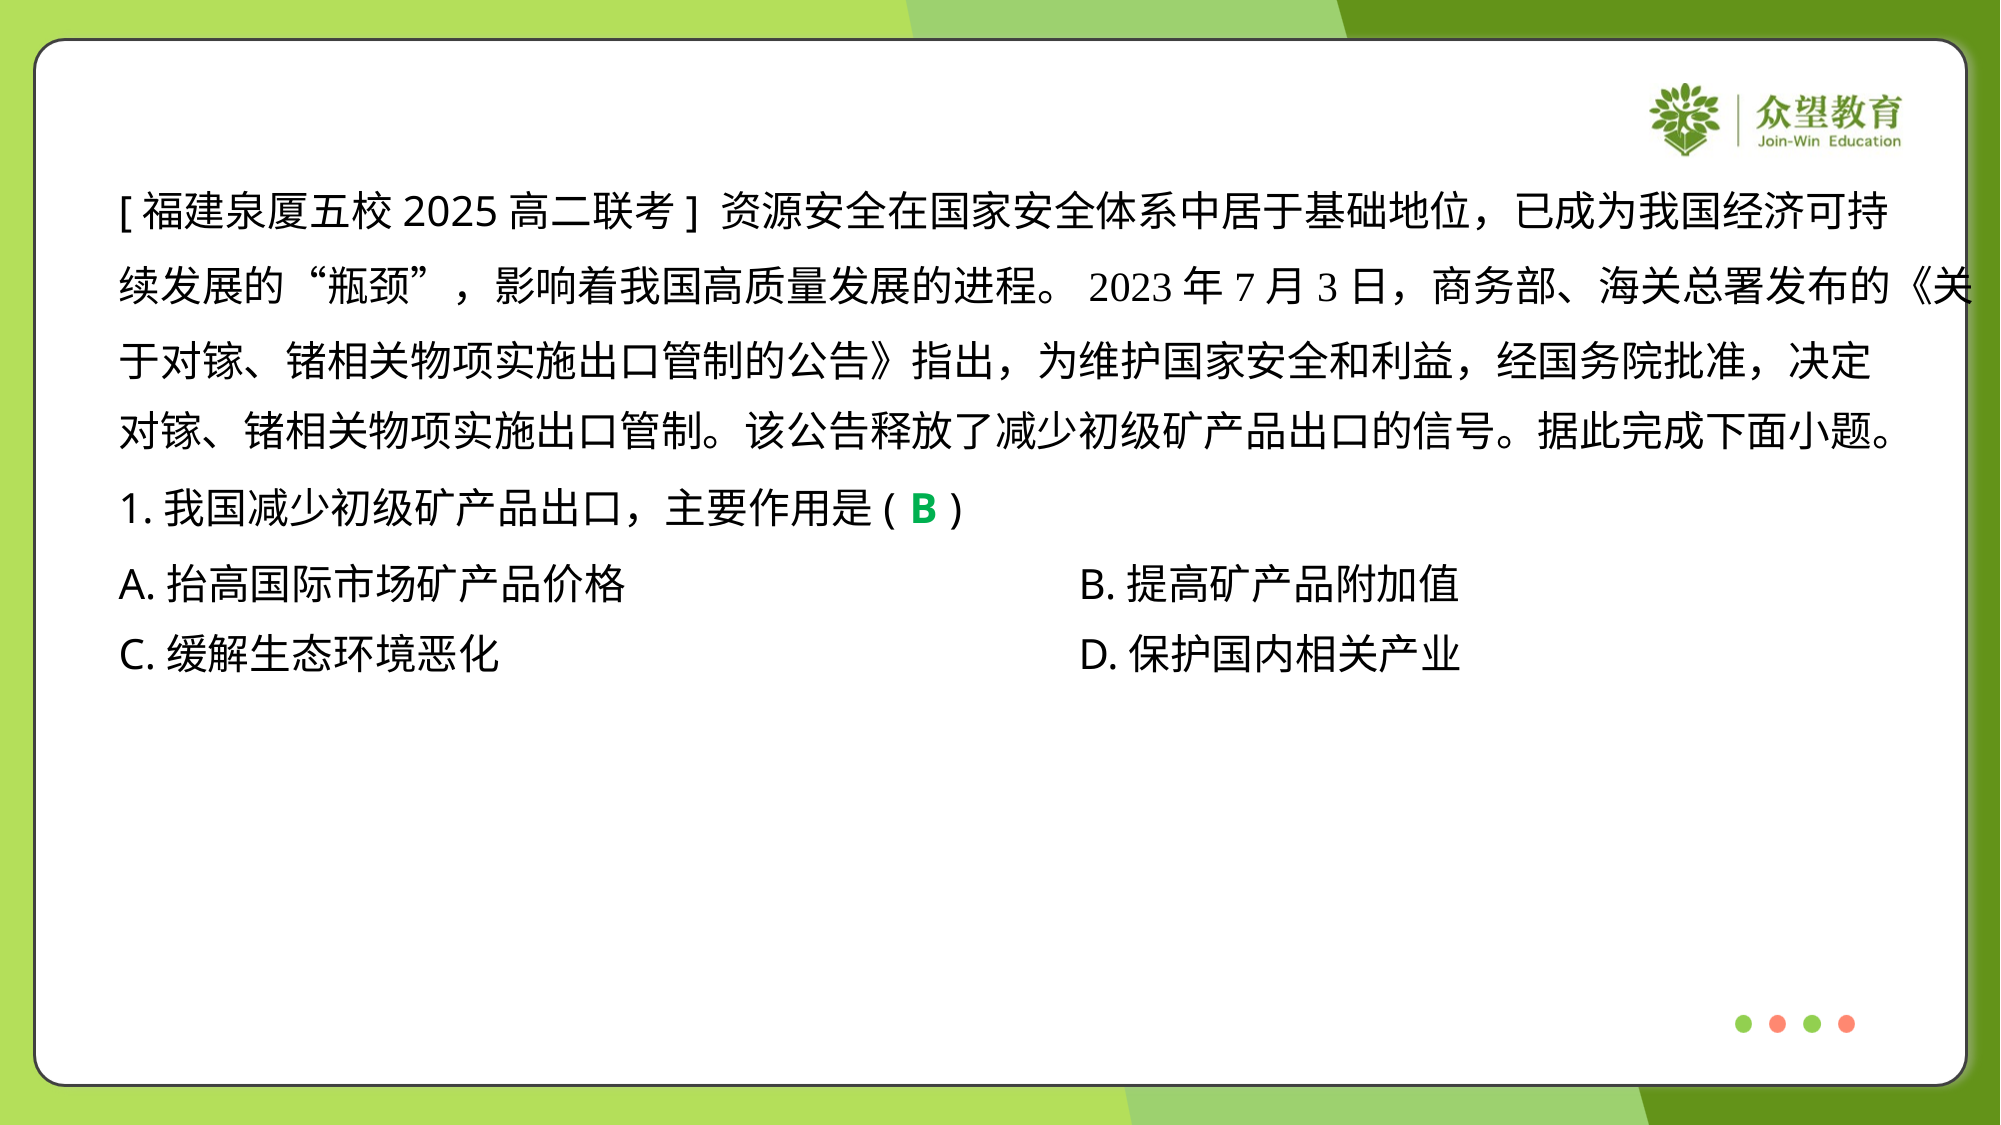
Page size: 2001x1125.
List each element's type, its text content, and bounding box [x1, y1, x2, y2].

text_box [福建泉厦五校2025高二联考] 资源安全在国家安全体系中居于基础地位，已成为我国经济可持 续发展的“瓶颈”，影响着我国高质量发展的进程。2023年7月3日，商务部、海关总署发布的《关 于对镓、锗相关物项实施出口管制的公告》指出，为维护国家安全和利益，经国务院批准，决定 对镓、锗相关物项实施出口管制。该公告释放了减少初级矿产品出口的信号。据此完成下面小题。 [118, 159, 1883, 448]
text_box 1.我国减少初级矿产品出口，主要作用是( ) [953, 456, 1883, 523]
text_box 1.我国减少初级矿产品出口，主要作用是( ) [118, 456, 894, 523]
picture [0, 0, 2000, 1125]
text_box B [894, 456, 953, 524]
text_box A.抬高国际市场矿产品价格 B.提高矿产品附加值 C.缓解生态环境恶化 D.保护国内相关产业 [118, 532, 1883, 671]
